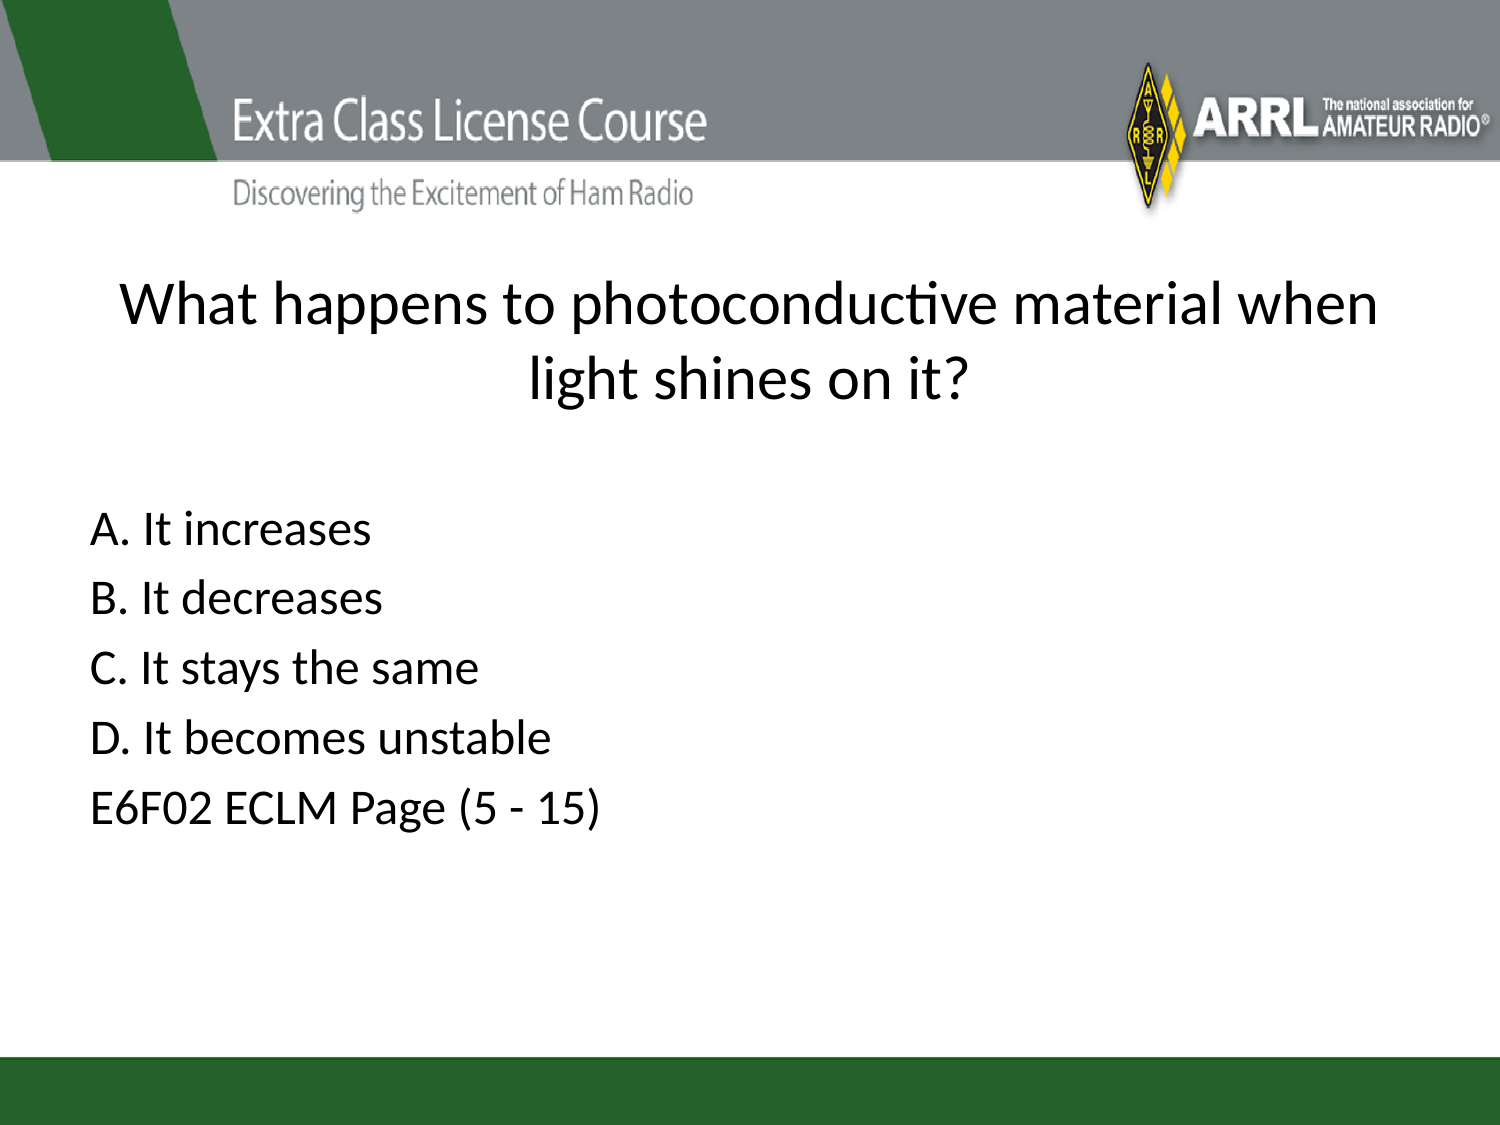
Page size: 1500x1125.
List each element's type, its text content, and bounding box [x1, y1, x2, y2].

list A. It increases B. It decreases C. It stays the same D. It becomes unstable E6F02 ECLM Page (5 - 15) [75, 487, 1425, 1005]
title What happens to photoconductive material when light shines on it? [75, 254, 1425, 435]
picture [0, 0, 1500, 1125]
